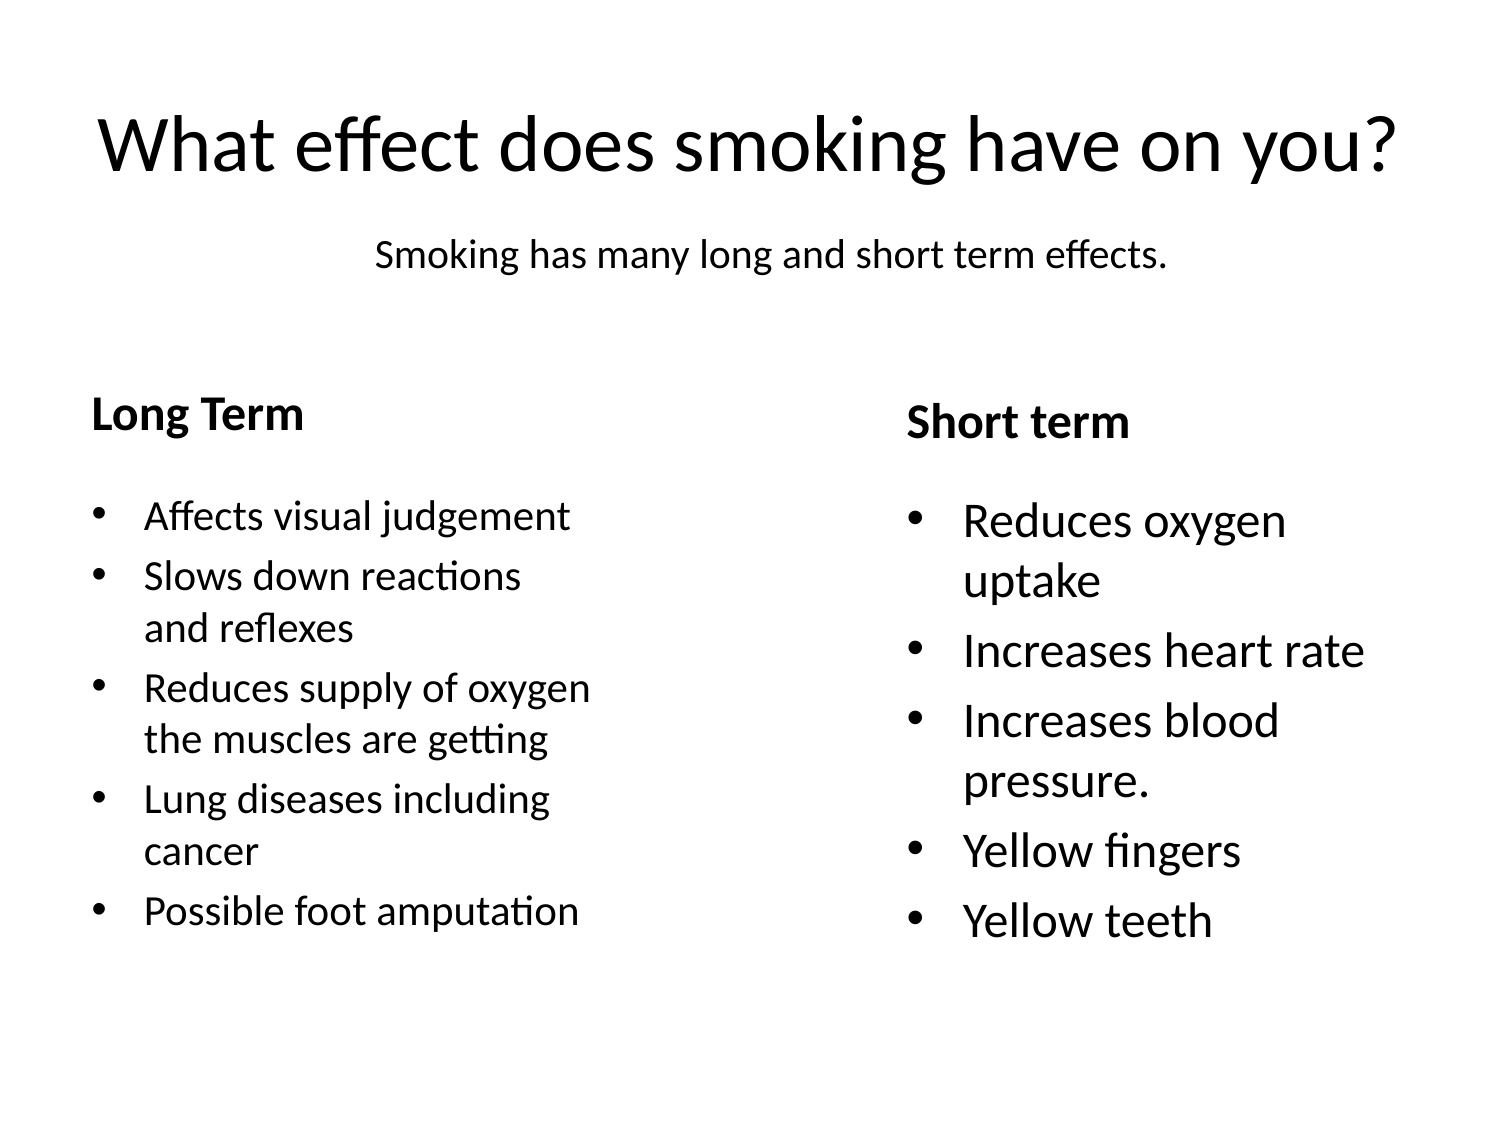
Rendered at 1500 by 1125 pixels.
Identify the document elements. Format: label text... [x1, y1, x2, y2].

list Short term [891, 373, 1152, 457]
text_box Smoking has many long and short term effects. [360, 219, 1223, 285]
title What effect does smoking have on you? [75, 45, 1425, 233]
list Reduces oxygen uptake Increases heart rate Increases blood pressure. Yellow fingers Yellow teeth [891, 479, 1423, 1076]
list Affects visual judgement Slows down reactions and reflexes Reduces supply of oxygen the muscles are getting Lung diseases including cancer Possible foot amputation [76, 479, 609, 1076]
list Long Term [76, 361, 325, 448]
